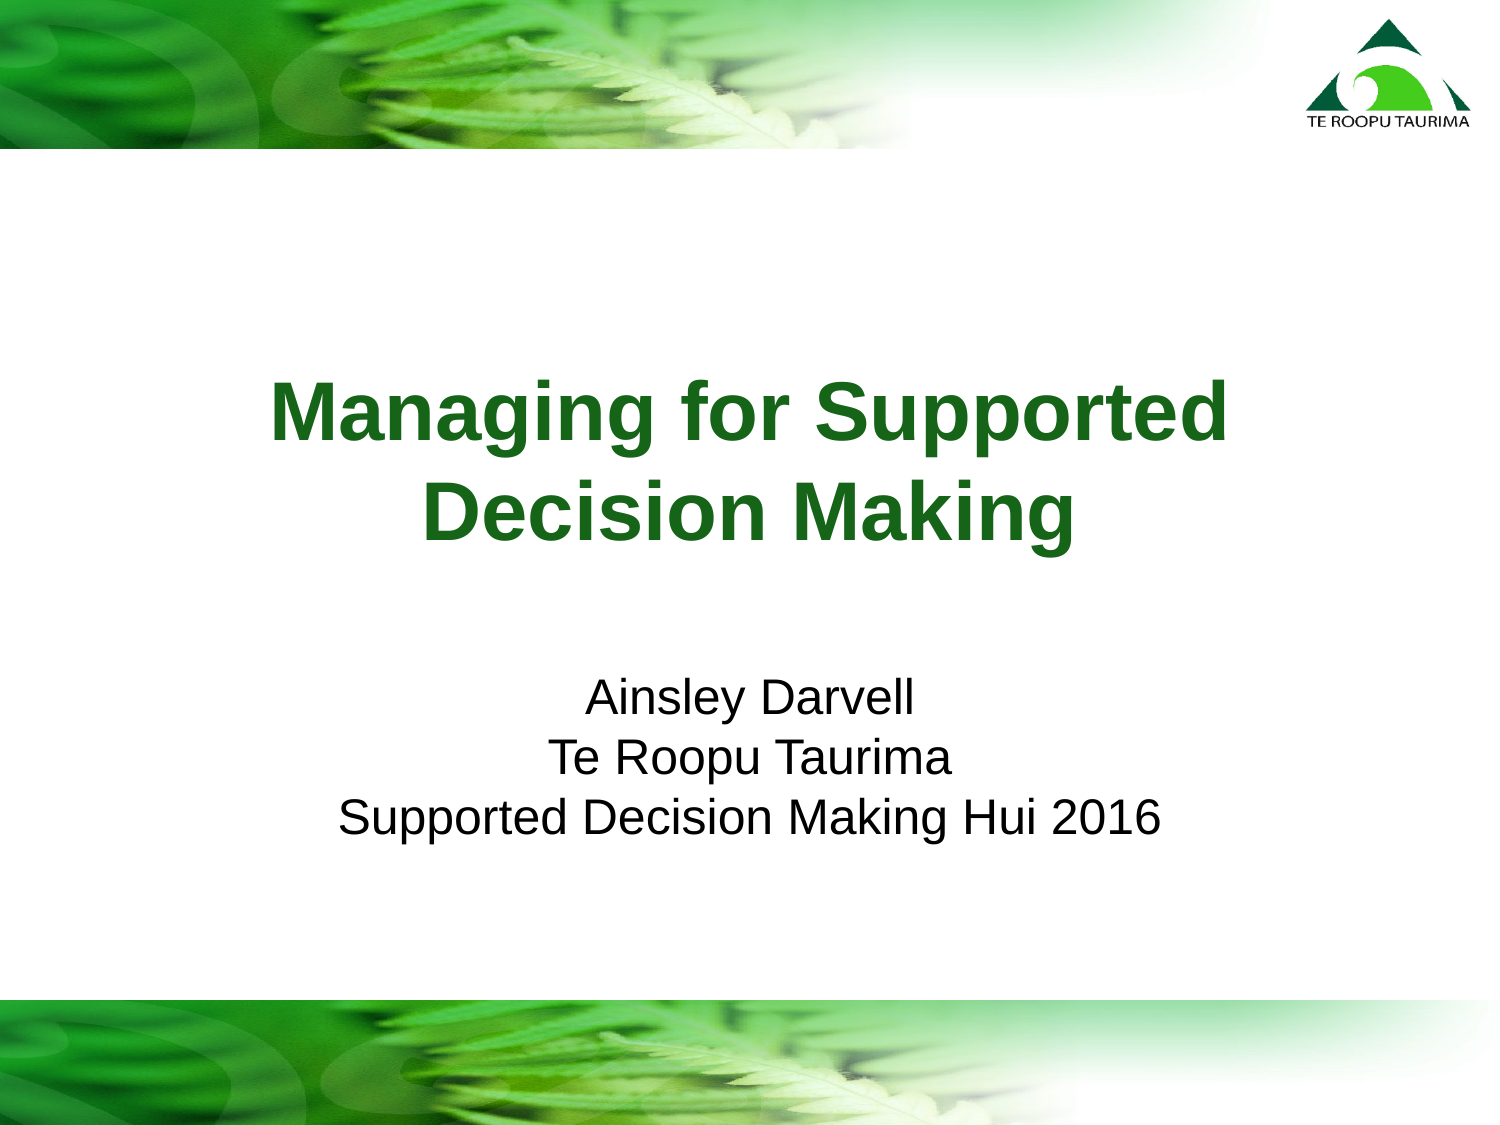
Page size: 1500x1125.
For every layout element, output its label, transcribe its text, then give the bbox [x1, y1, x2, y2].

title Managing for Supported Decision Making [112, 349, 1388, 591]
subtitle Ainsley Darvell Te Roopu Taurima Supported Decision Making Hui 2016 [225, 656, 1275, 945]
picture [0, 0, 1270, 149]
picture [1305, 18, 1471, 131]
picture [0, 1000, 1500, 1125]
